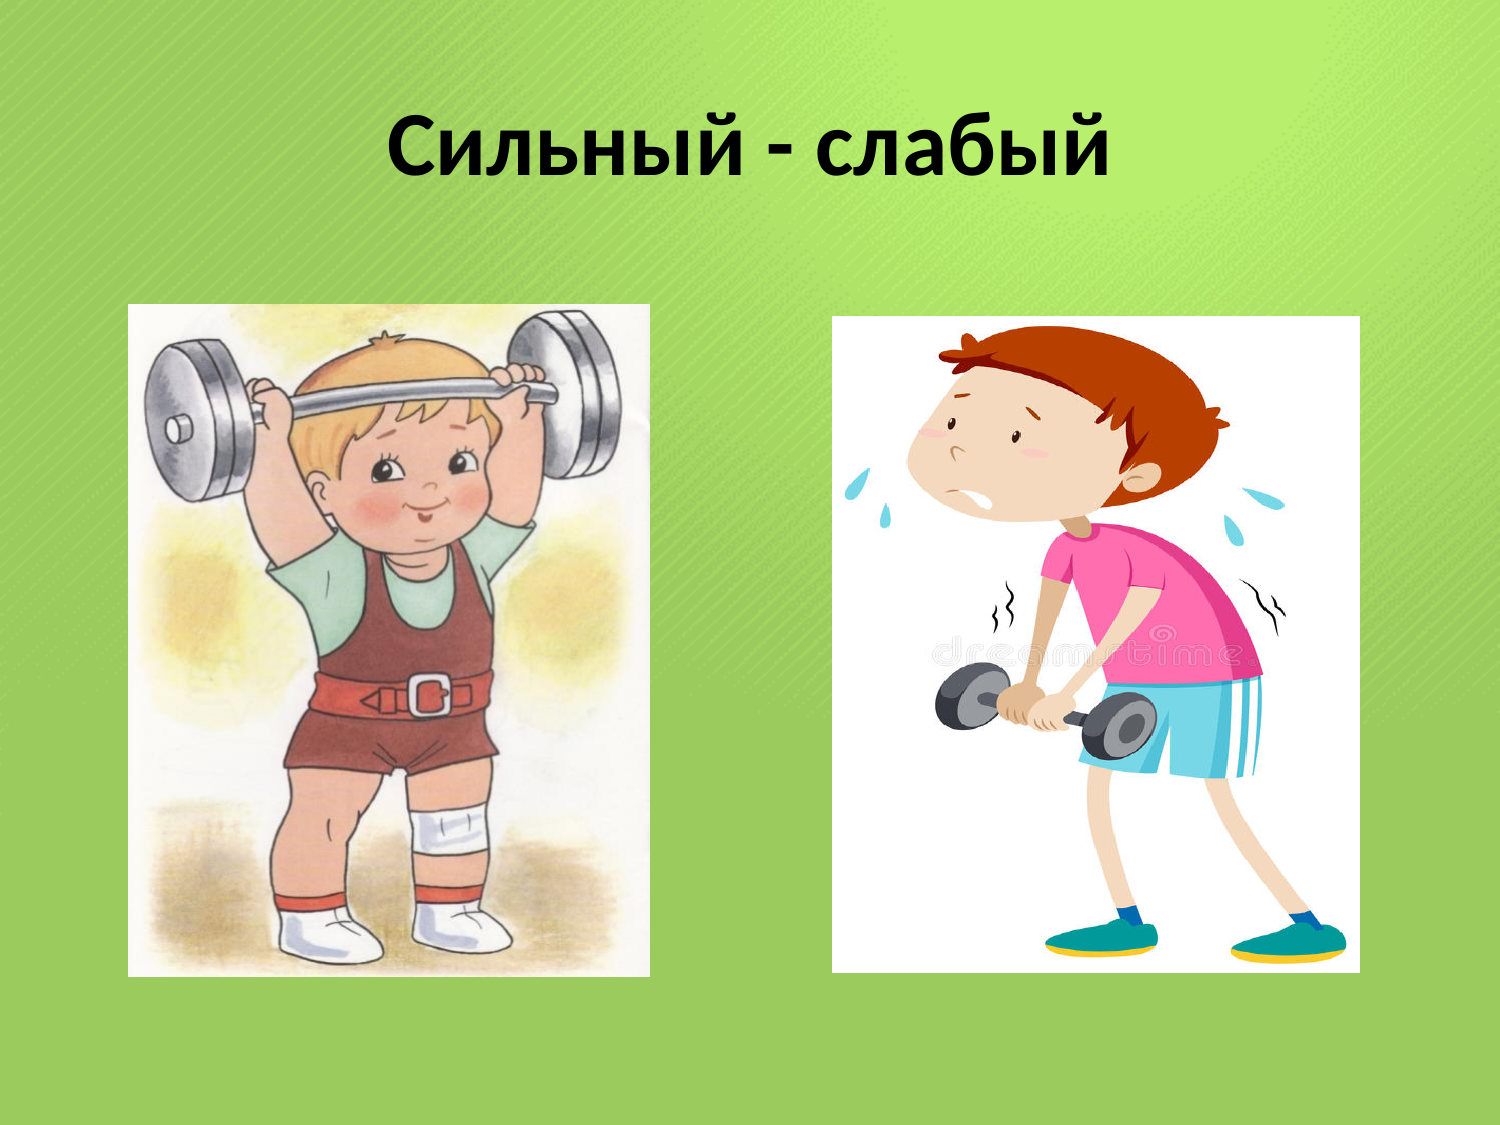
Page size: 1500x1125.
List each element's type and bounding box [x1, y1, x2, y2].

picture [0, 0, 1500, 1125]
list [128, 304, 650, 977]
